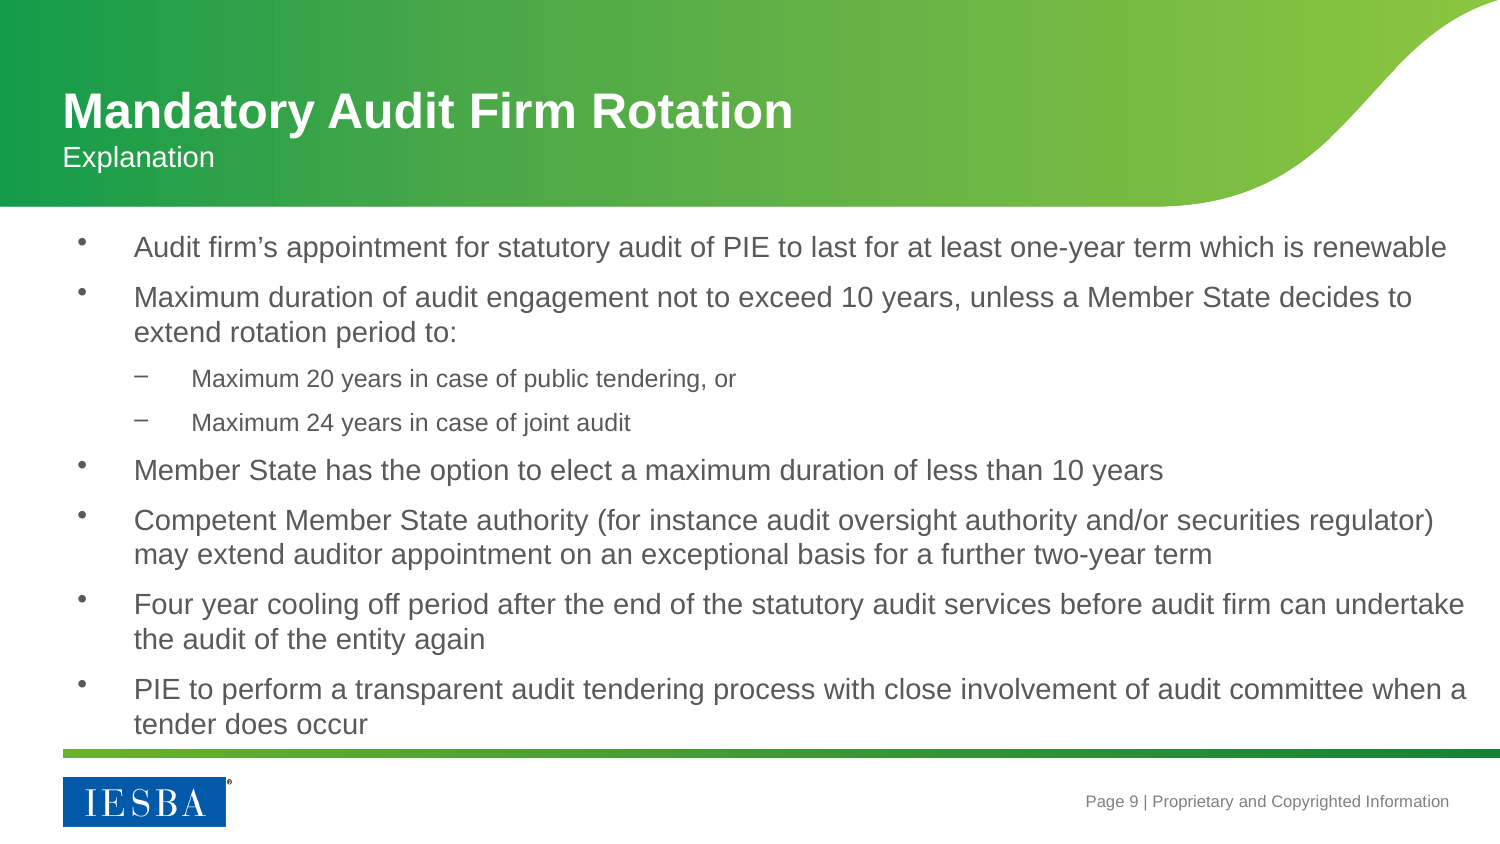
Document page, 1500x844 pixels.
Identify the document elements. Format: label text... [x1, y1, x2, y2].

picture [63, 777, 232, 827]
title Mandatory Audit Firm Rotation [62, 75, 1300, 142]
list Audit firm’s appointment for statutory audit of PIE to last for at least one-year term which is renewable Maximum duration of audit engagement not to exceed 10 years, unless a Member State decides to extend rotation period to: Maximum 20 years in case of public tendering, or Maximum 24 years in case of joint audit Member State has the option to elect a maximum duration of less than 10 years Competent Member State authority (for instance audit oversight authority and/or securities regulator) may extend auditor appointment on an exceptional basis for a further two-year term Four year cooling off period after the end of the statutory audit services before audit firm can undertake the audit of the entity again PIE to perform a transparent audit tendering process with close involvement of audit committee when a tender does occur [62, 220, 1500, 724]
subtitle Explanation [62, 142, 500, 167]
picture [0, 0, 1500, 207]
